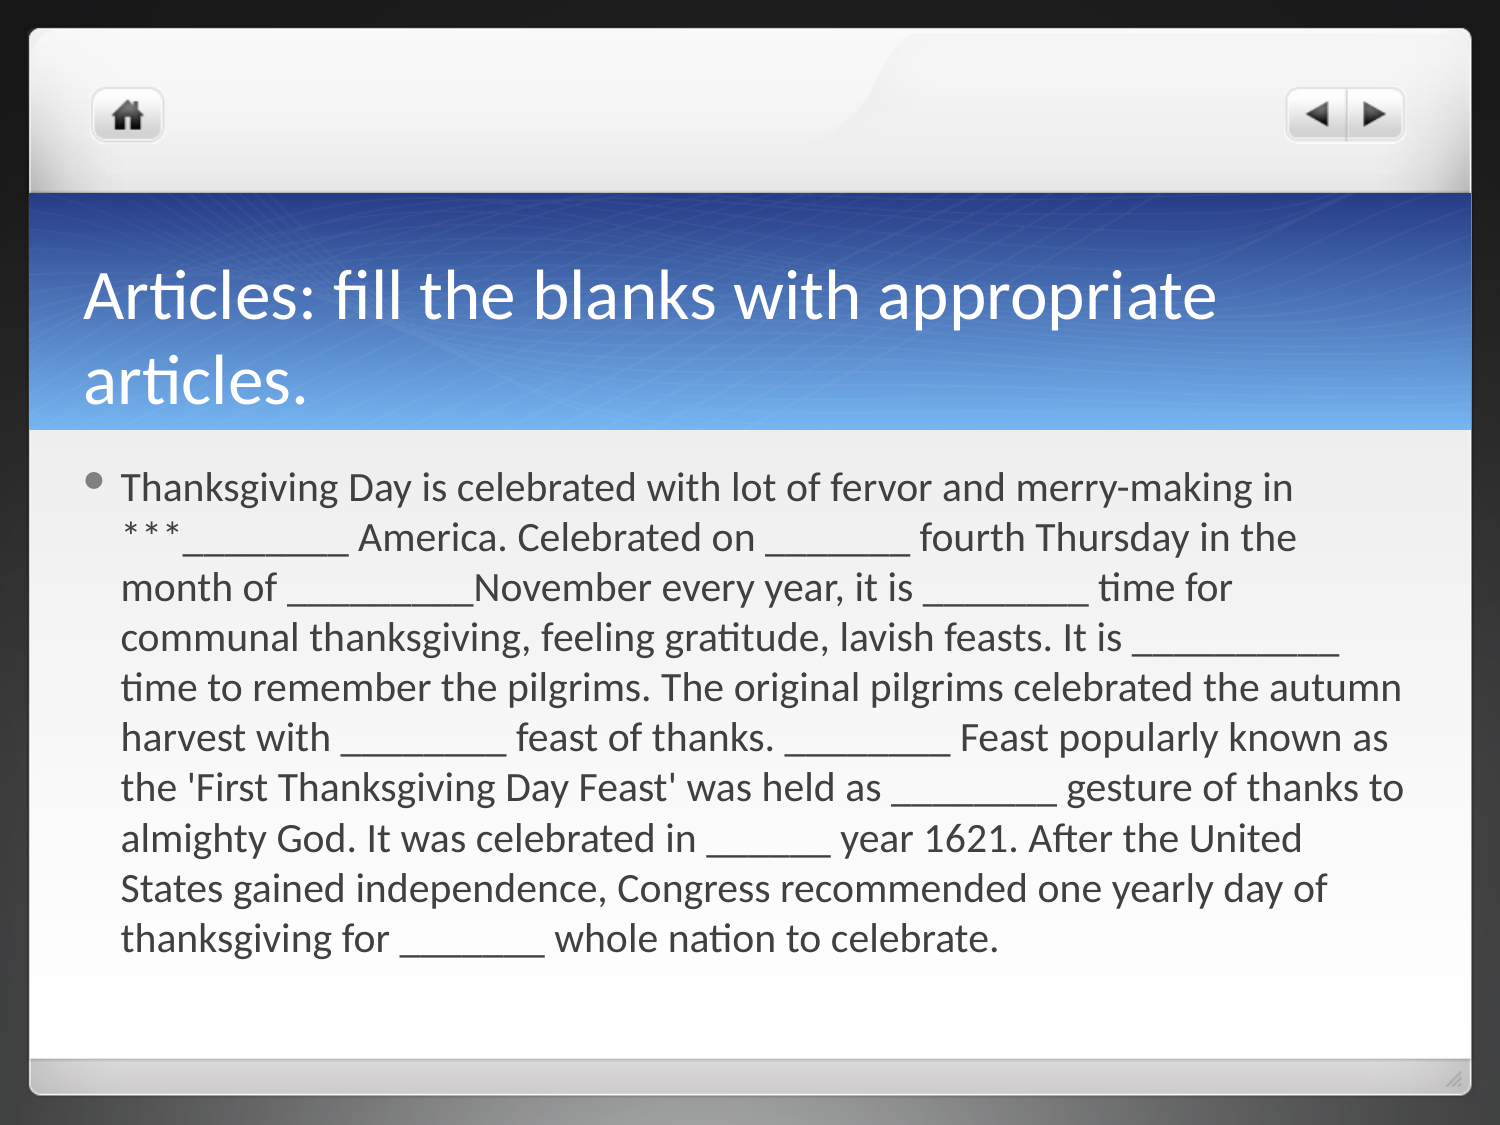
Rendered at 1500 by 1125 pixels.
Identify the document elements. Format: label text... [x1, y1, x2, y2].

picture [0, 0, 1500, 1125]
list Thanksgiving Day is celebrated with lot of fervor and merry-making in ***________ America. Celebrated on _______ fourth Thursday in the month of _________November every year, it is ________ time for communal thanksgiving, feeling gratitude, lavish feasts. It is __________ time to remember the pilgrims. The original pilgrims celebrated the autumn harvest with ________ feast of thanks. ________ Feast popularly known as the 'First Thanksgiving Day Feast' was held as ________ gesture of thanks to almighty God. It was celebrated in ______ year 1621. After the United States gained independence, Congress recommended one yearly day of thanksgiving for _______ whole nation to celebrate. [68, 452, 1432, 1025]
title Articles: fill the blanks with appropriate articles. [68, 238, 1432, 427]
